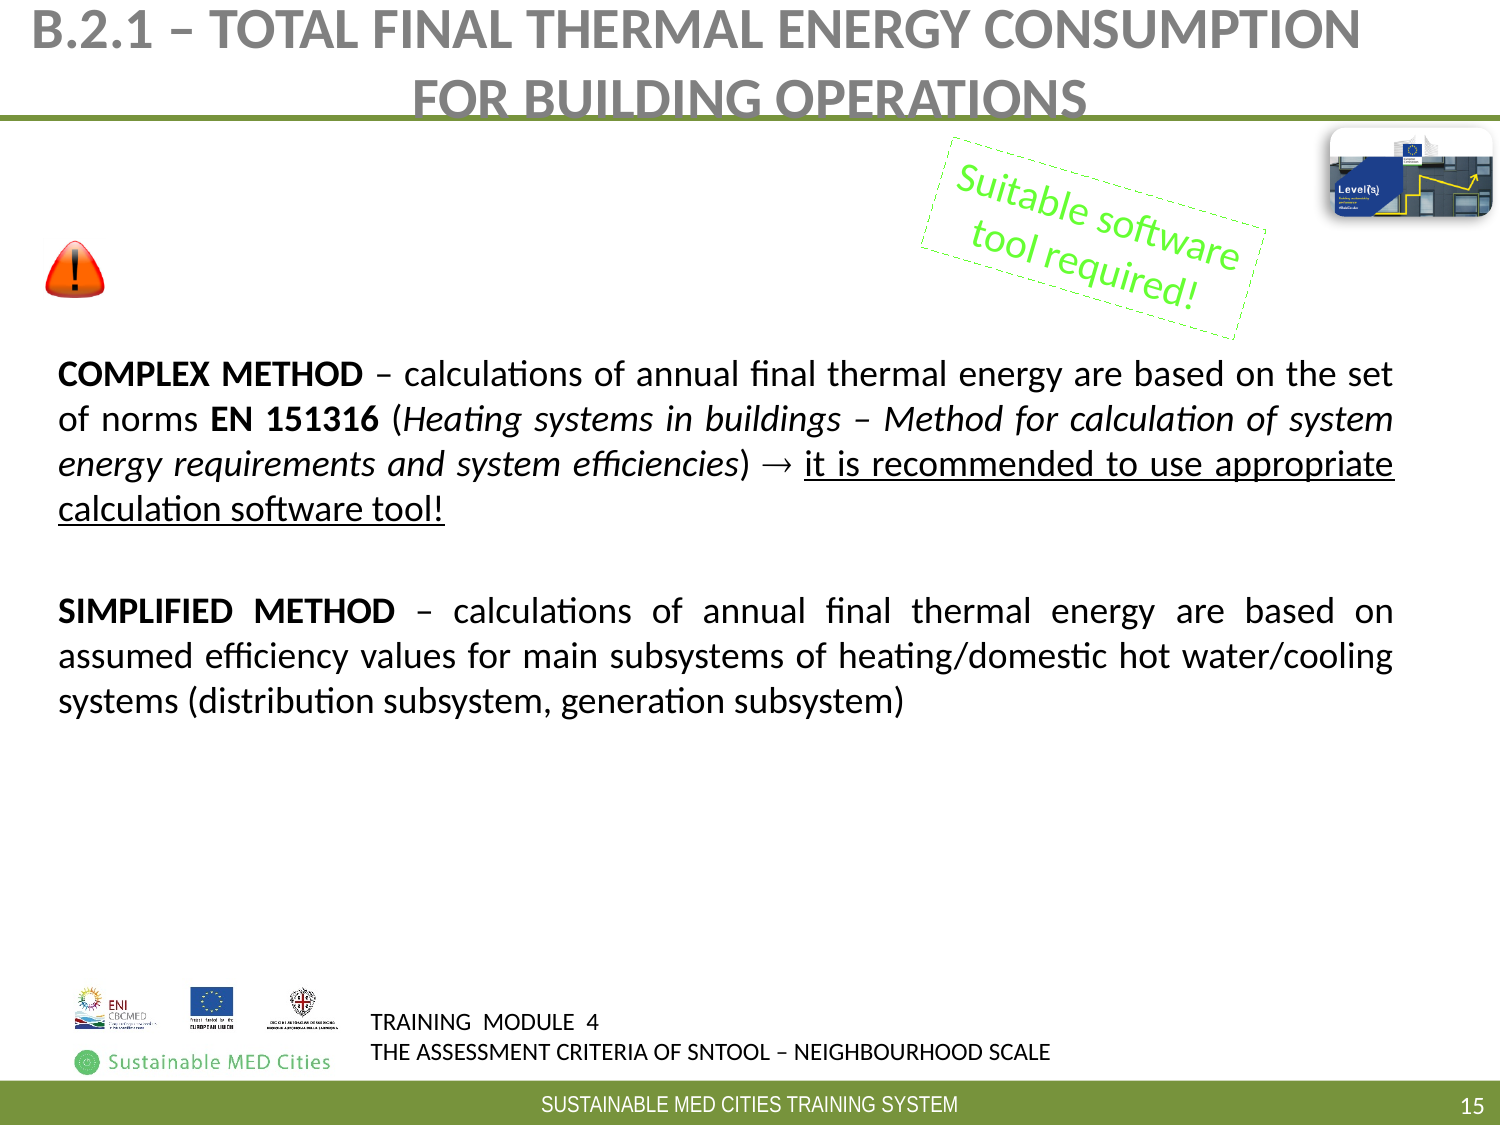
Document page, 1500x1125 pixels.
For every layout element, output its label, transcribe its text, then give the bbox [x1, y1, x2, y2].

title B.2.1 – TOTAL FINAL THERMAL ENERGY CONSUMPTION FOR BUILDING OPERATIONS [0, 0, 1500, 121]
slide_number 15 [1399, 1074, 1500, 1125]
picture [62, 978, 356, 1080]
picture [1329, 127, 1493, 217]
picture [43, 238, 106, 300]
text_box COMPLEX METHOD – calculations of annual final thermal energy are based on the set of norms EN 151316 (Heating systems in buildings – Method for calculation of system energy requirements and system efficiencies)  it is recommended to use appropriate calculation software tool! SIMPLIFIED METHOD – calculations of annual final thermal energy are based on assumed efficiency values for main subsystems of heating/domestic hot water/cooling systems (distribution subsystem, generation subsystem) [43, 341, 1410, 729]
text_box Suitable software tool required! [920, 136, 1266, 340]
